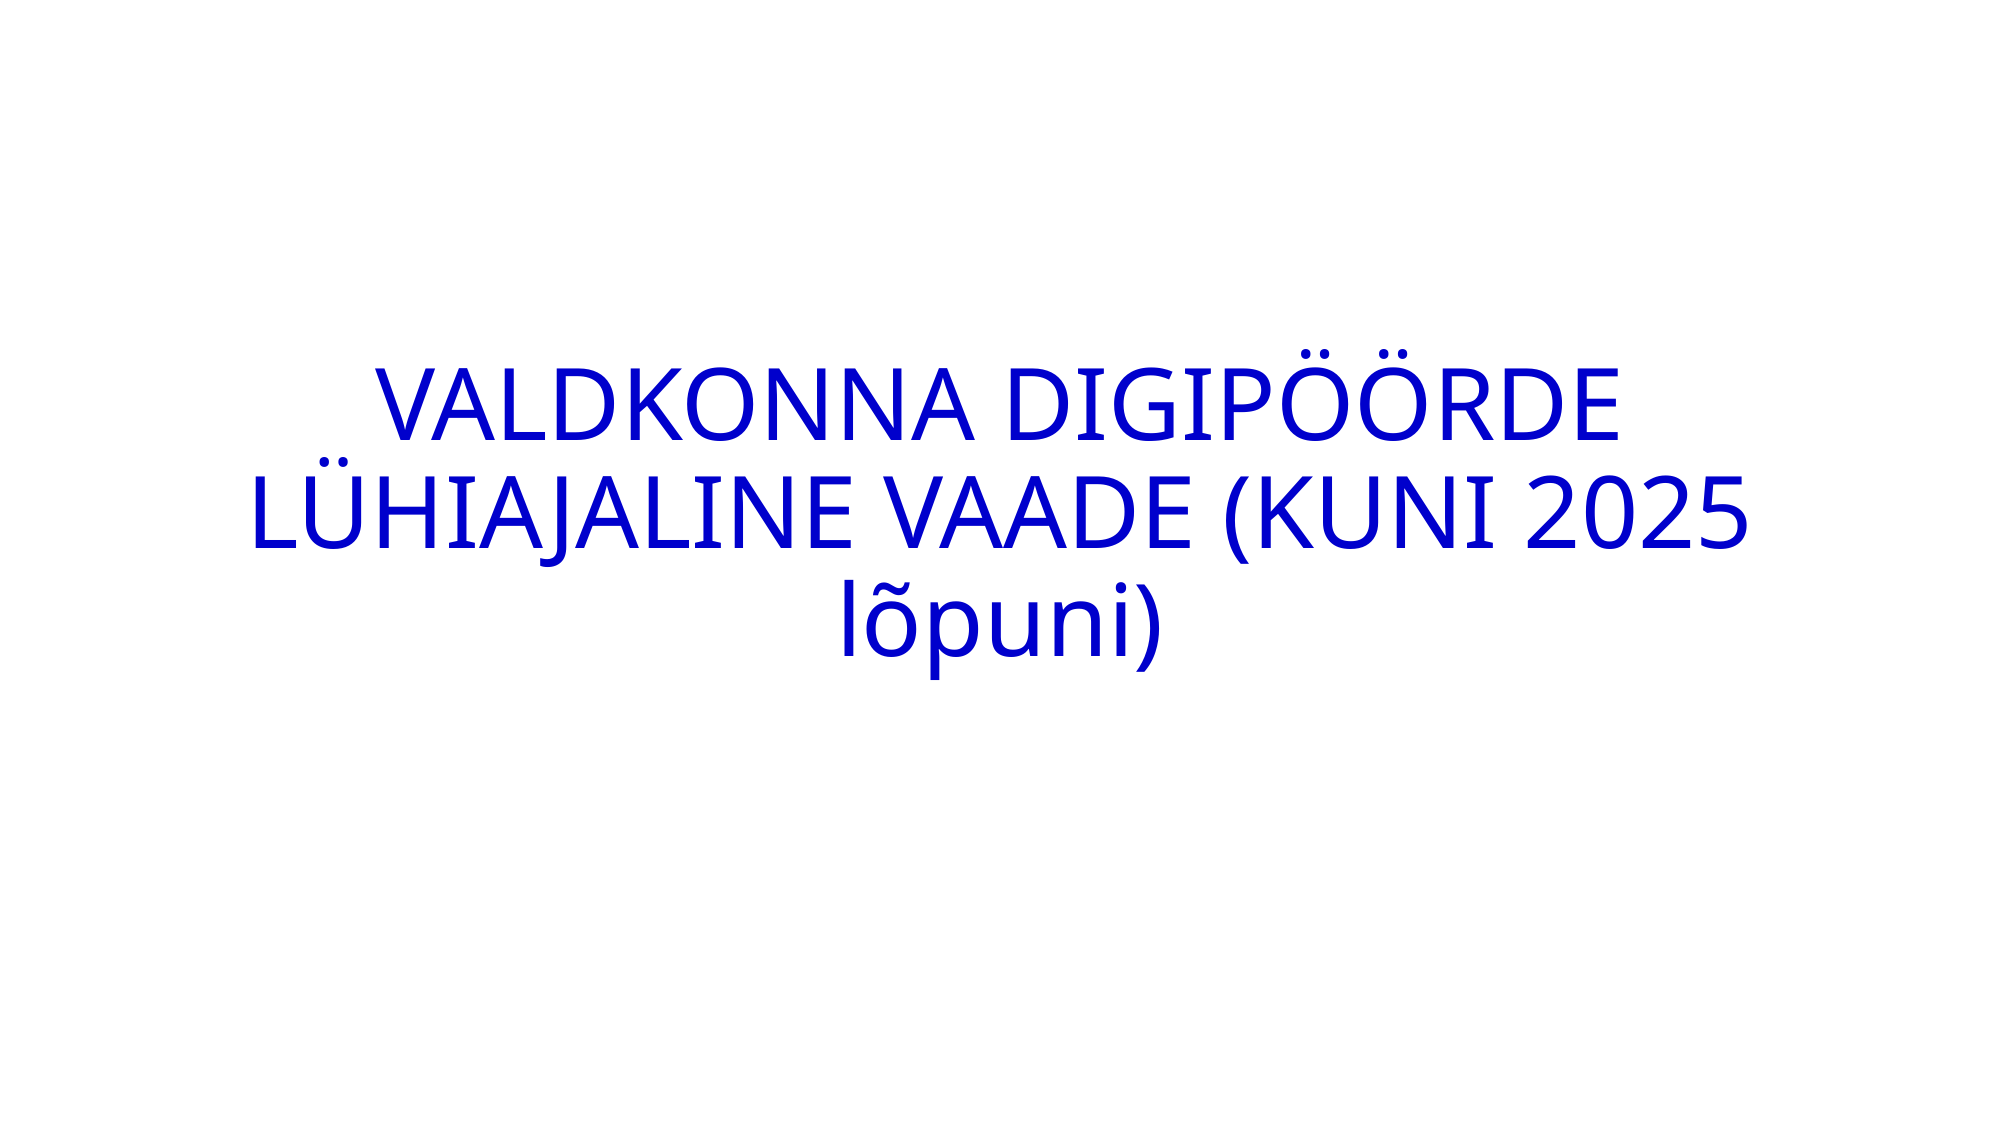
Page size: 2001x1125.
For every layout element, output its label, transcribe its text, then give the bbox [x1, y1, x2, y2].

title VALDKONNA DIGIPÖÖRDE LÜHIAJALINE VAADE (KUNI 2025 lõpuni) [137, 290, 1863, 743]
